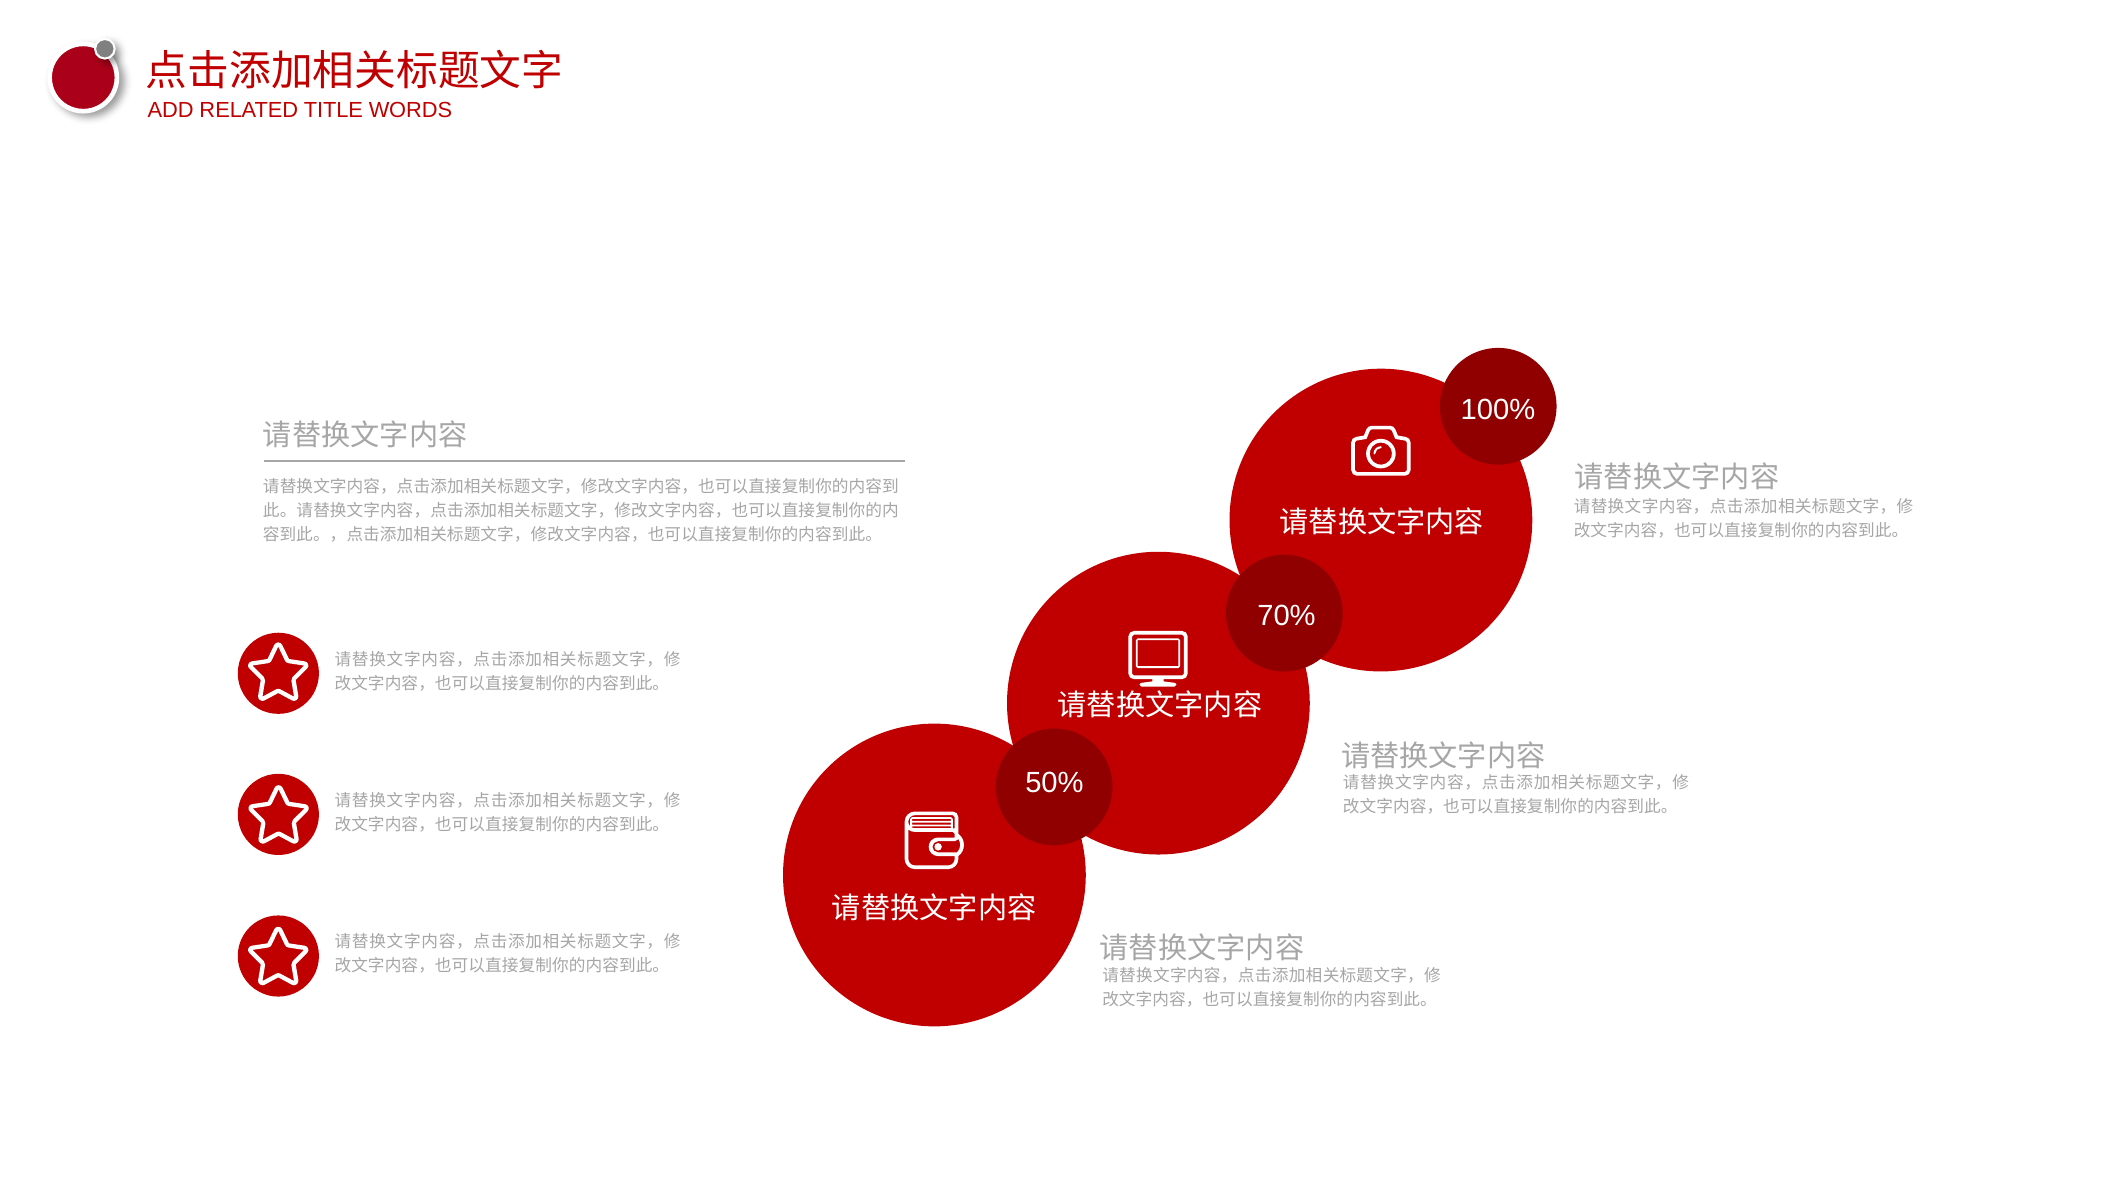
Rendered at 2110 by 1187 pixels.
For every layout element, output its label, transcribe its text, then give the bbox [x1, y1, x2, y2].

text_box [1083, 915, 1457, 1018]
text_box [237, 773, 319, 856]
text_box ADD RELATED TITLE WORDS [147, 96, 453, 123]
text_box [1229, 368, 1533, 672]
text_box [995, 728, 1113, 846]
text_box 请替换文字内容 [248, 401, 528, 459]
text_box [237, 915, 319, 997]
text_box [1225, 554, 1343, 672]
text_box 请替换文字内容，点击添加相关标题文字，修改文字内容，也可以直接复制你的内容到此。 [319, 778, 696, 841]
text_box 请替换文字内容，点击添加相关标题文字，修改文字内容，也可以直接复制你的内容到此。 [319, 637, 696, 700]
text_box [782, 723, 1086, 1027]
text_box [48, 42, 118, 113]
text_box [1439, 347, 1557, 465]
text_box [94, 37, 116, 60]
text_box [1006, 551, 1310, 855]
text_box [237, 632, 319, 714]
text_box 点击添加相关标题文字 [145, 43, 564, 95]
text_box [1325, 722, 1705, 825]
text_box 请替换文字内容，点击添加相关标题文字，修改文字内容，也可以直接复制你的内容到此。 [319, 919, 696, 983]
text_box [1559, 443, 1929, 549]
text_box 请替换文字内容，点击添加相关标题文字，修改文字内容，也可以直接复制你的内容到此。请替换文字内容，点击添加相关标题文字，修改文字内容，也可以直接复制你的内容到此。，点击添加相关标题文字，修改文字内容，也可以直接复制你的内容到此。 [248, 464, 915, 551]
